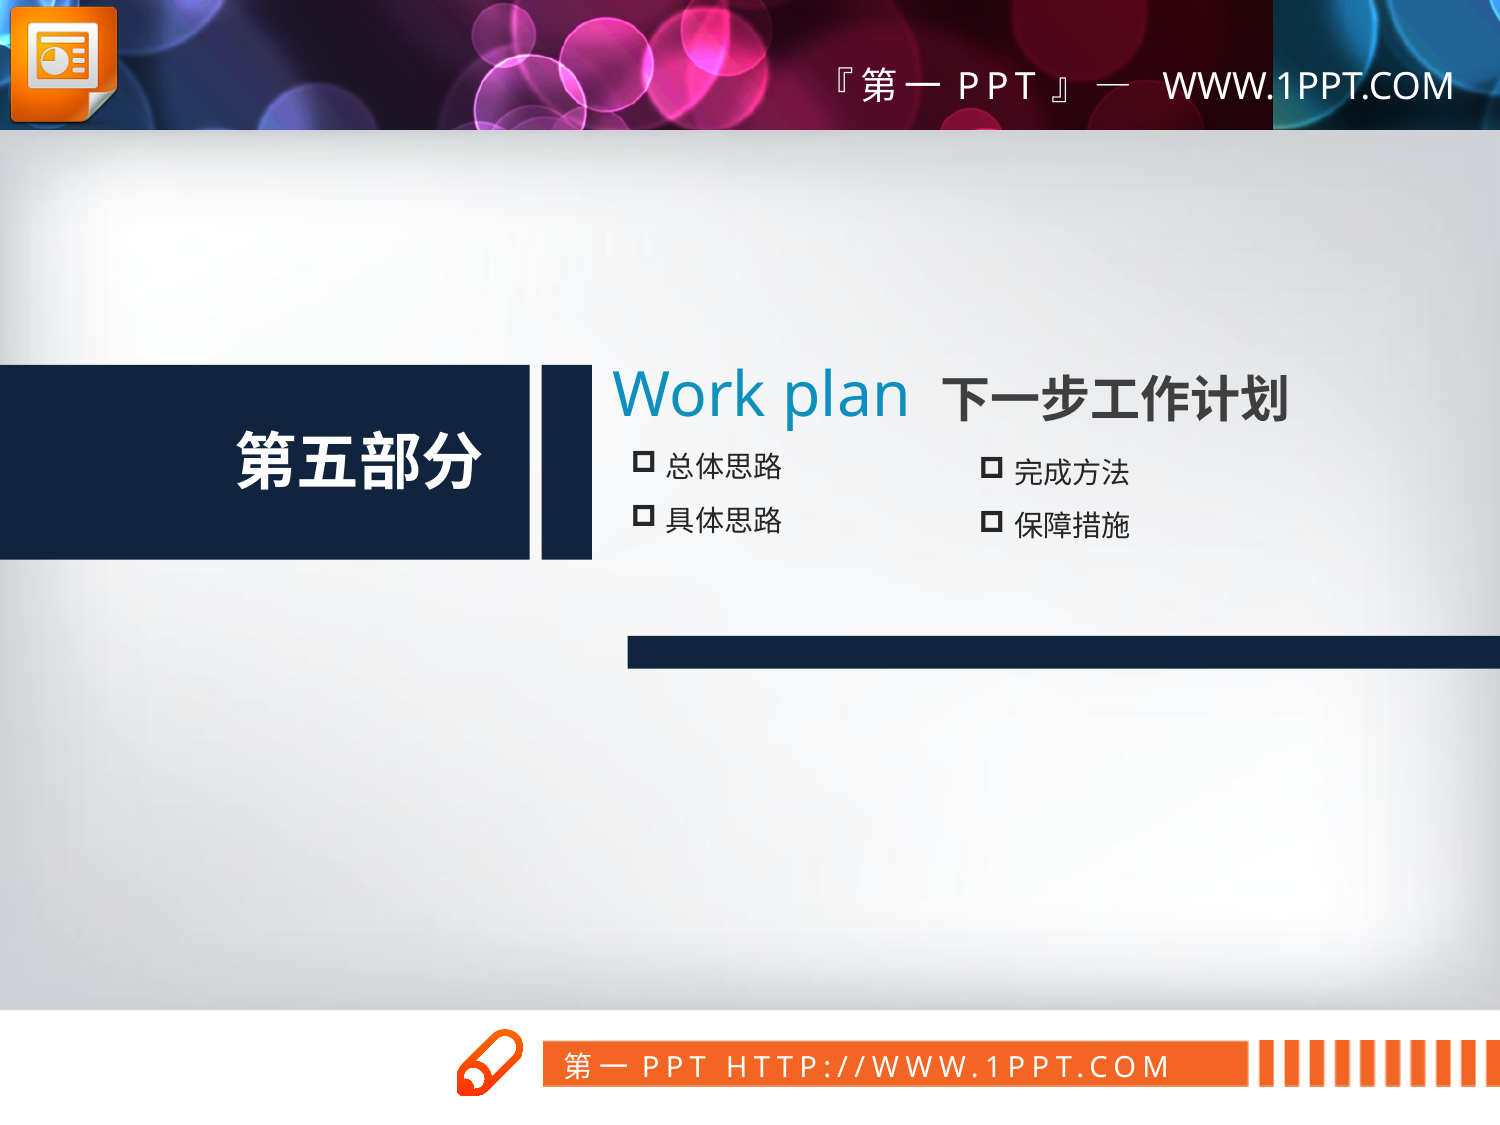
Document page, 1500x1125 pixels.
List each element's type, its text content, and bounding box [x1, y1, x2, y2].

picture [543, 1040, 1500, 1087]
text_box 第五部分 [223, 416, 496, 503]
text_box [627, 635, 1500, 669]
picture [0, 0, 1500, 1012]
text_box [618, 347, 1304, 436]
text_box 具体思路 [619, 496, 795, 543]
text_box [541, 364, 592, 560]
text_box [0, 364, 530, 560]
text_box 总体思路 [619, 442, 795, 490]
text_box 完成方法 [967, 448, 1143, 495]
text_box 保障措施 [967, 502, 1143, 549]
